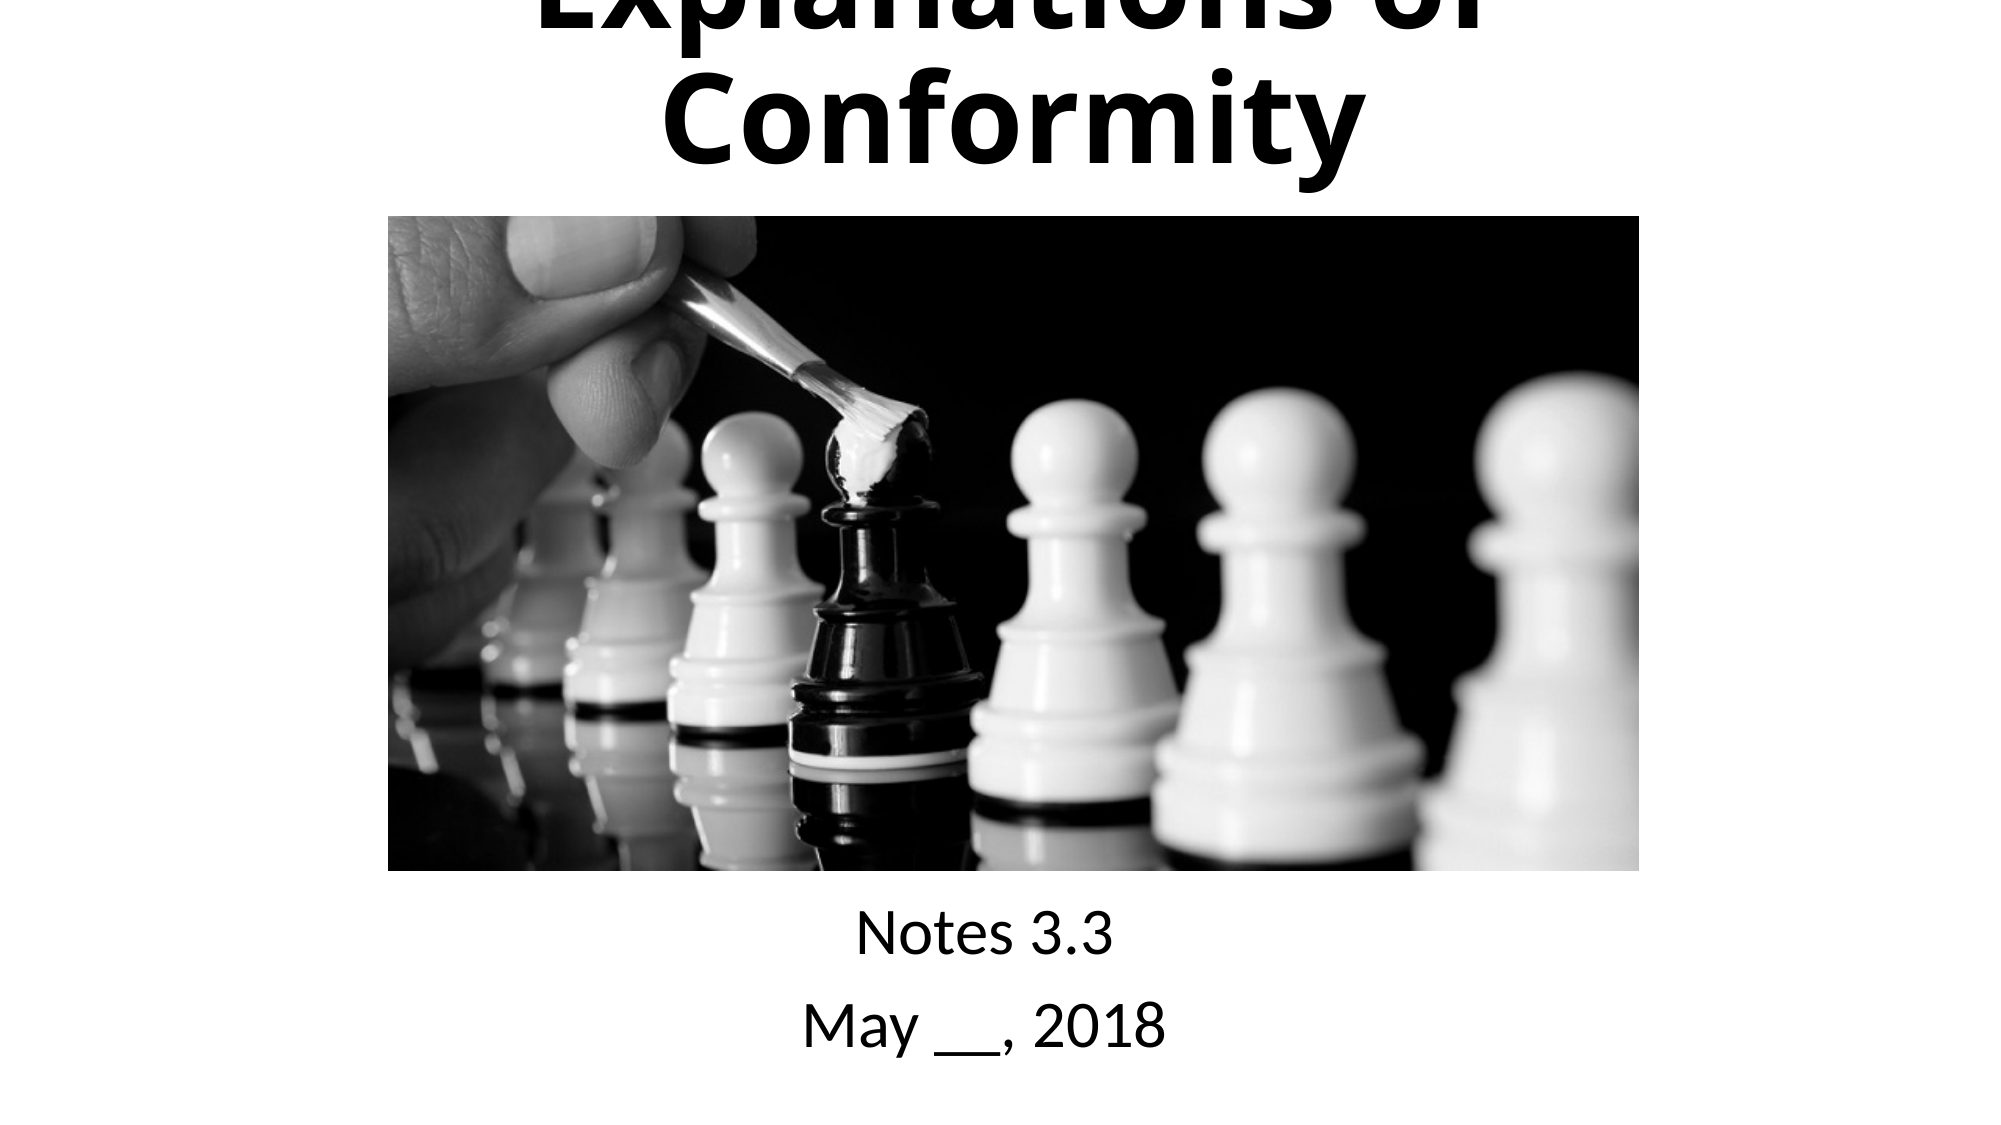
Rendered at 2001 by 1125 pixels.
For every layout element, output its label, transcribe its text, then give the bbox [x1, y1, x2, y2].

title Explanations of Conformity [263, 29, 1763, 198]
subtitle Notes 3.3 May __, 2018 [234, 889, 1735, 1096]
picture [388, 216, 1639, 871]
